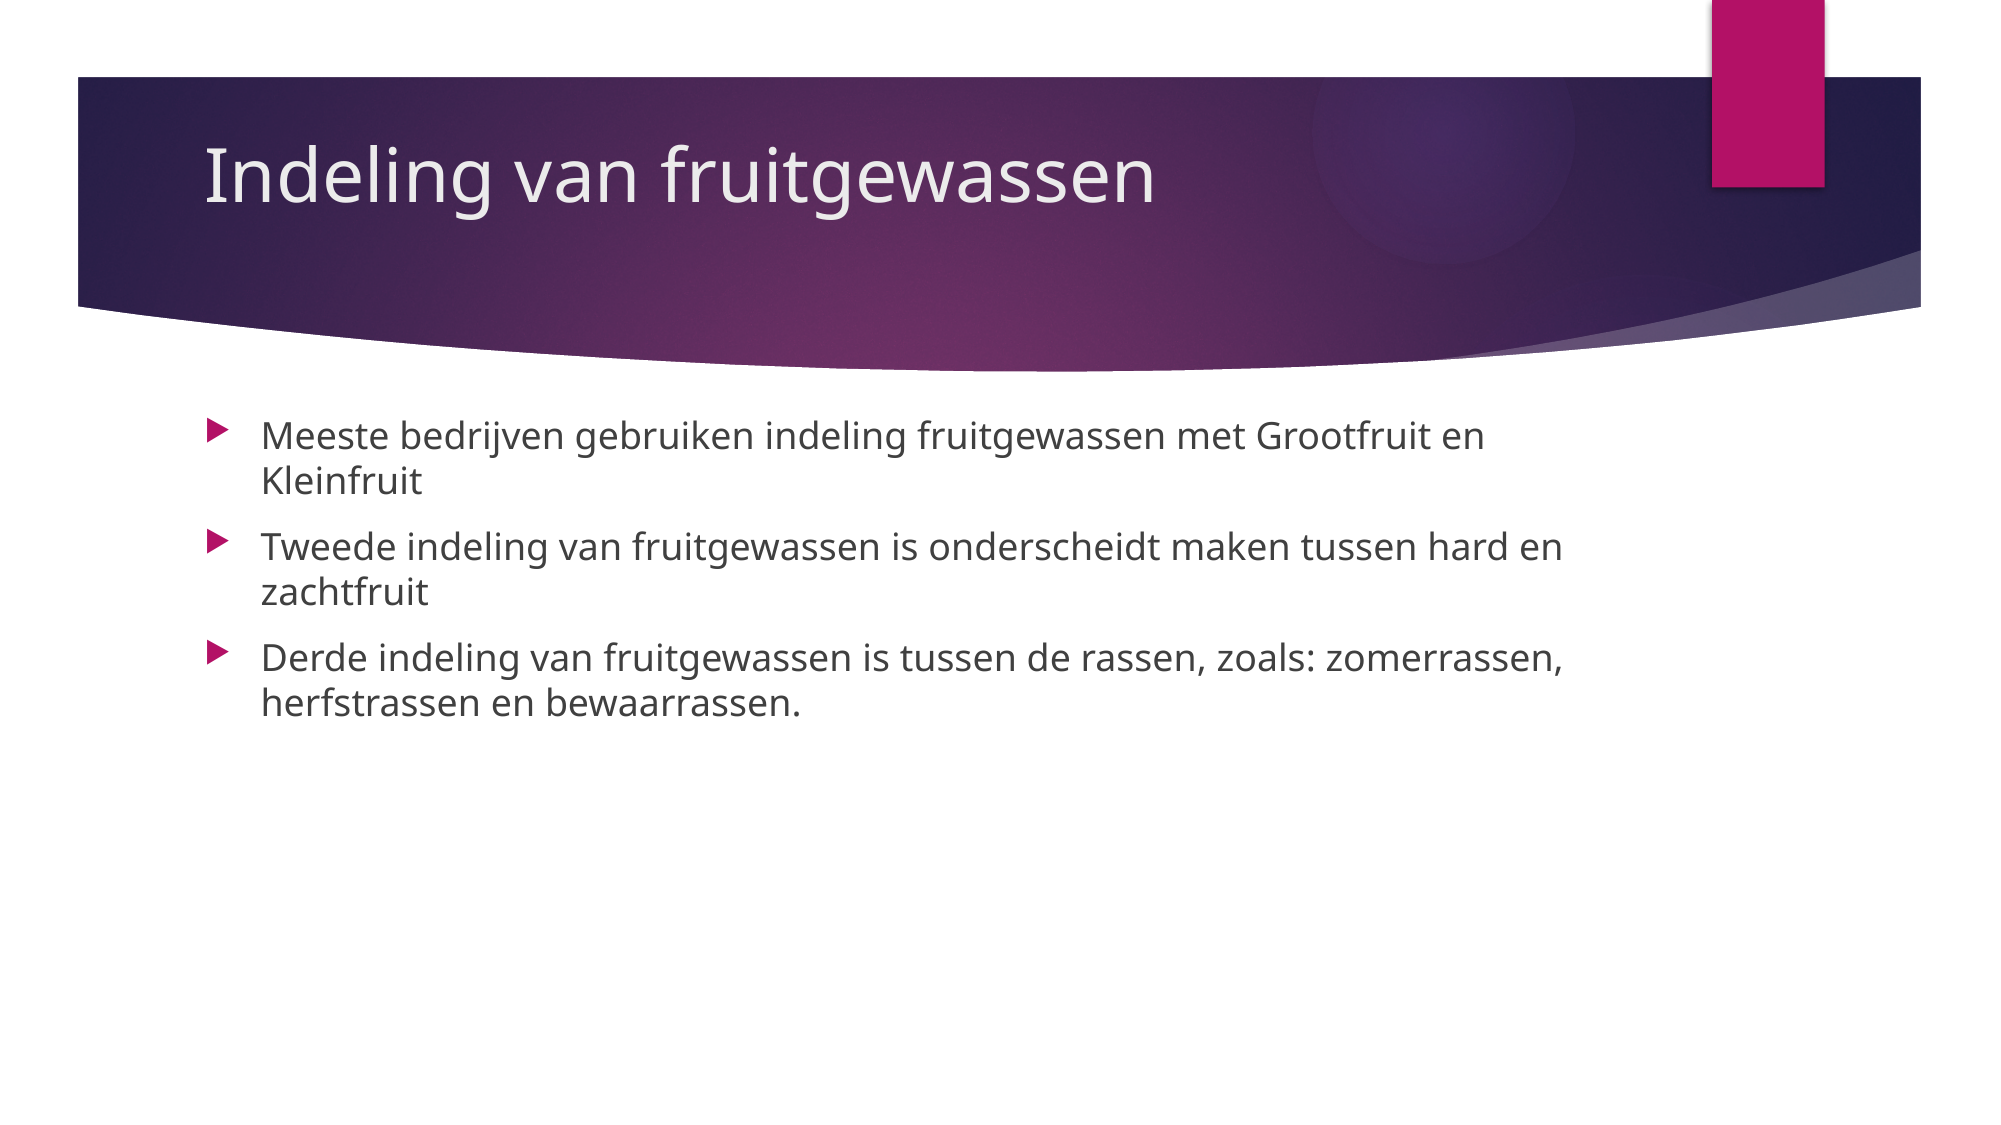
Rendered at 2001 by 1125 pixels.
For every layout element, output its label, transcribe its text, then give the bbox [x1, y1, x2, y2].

list Meeste bedrijven gebruiken indeling fruitgewassen met Grootfruit en Kleinfruit Tweede indeling van fruitgewassen is onderscheidt maken tussen hard en zachtfruit Derde indeling van fruitgewassen is tussen de rassen, zoals: zomerrassen, herfstrassen en bewaarrassen. [189, 404, 1638, 966]
title Indeling van fruitgewassen [189, 159, 1627, 276]
